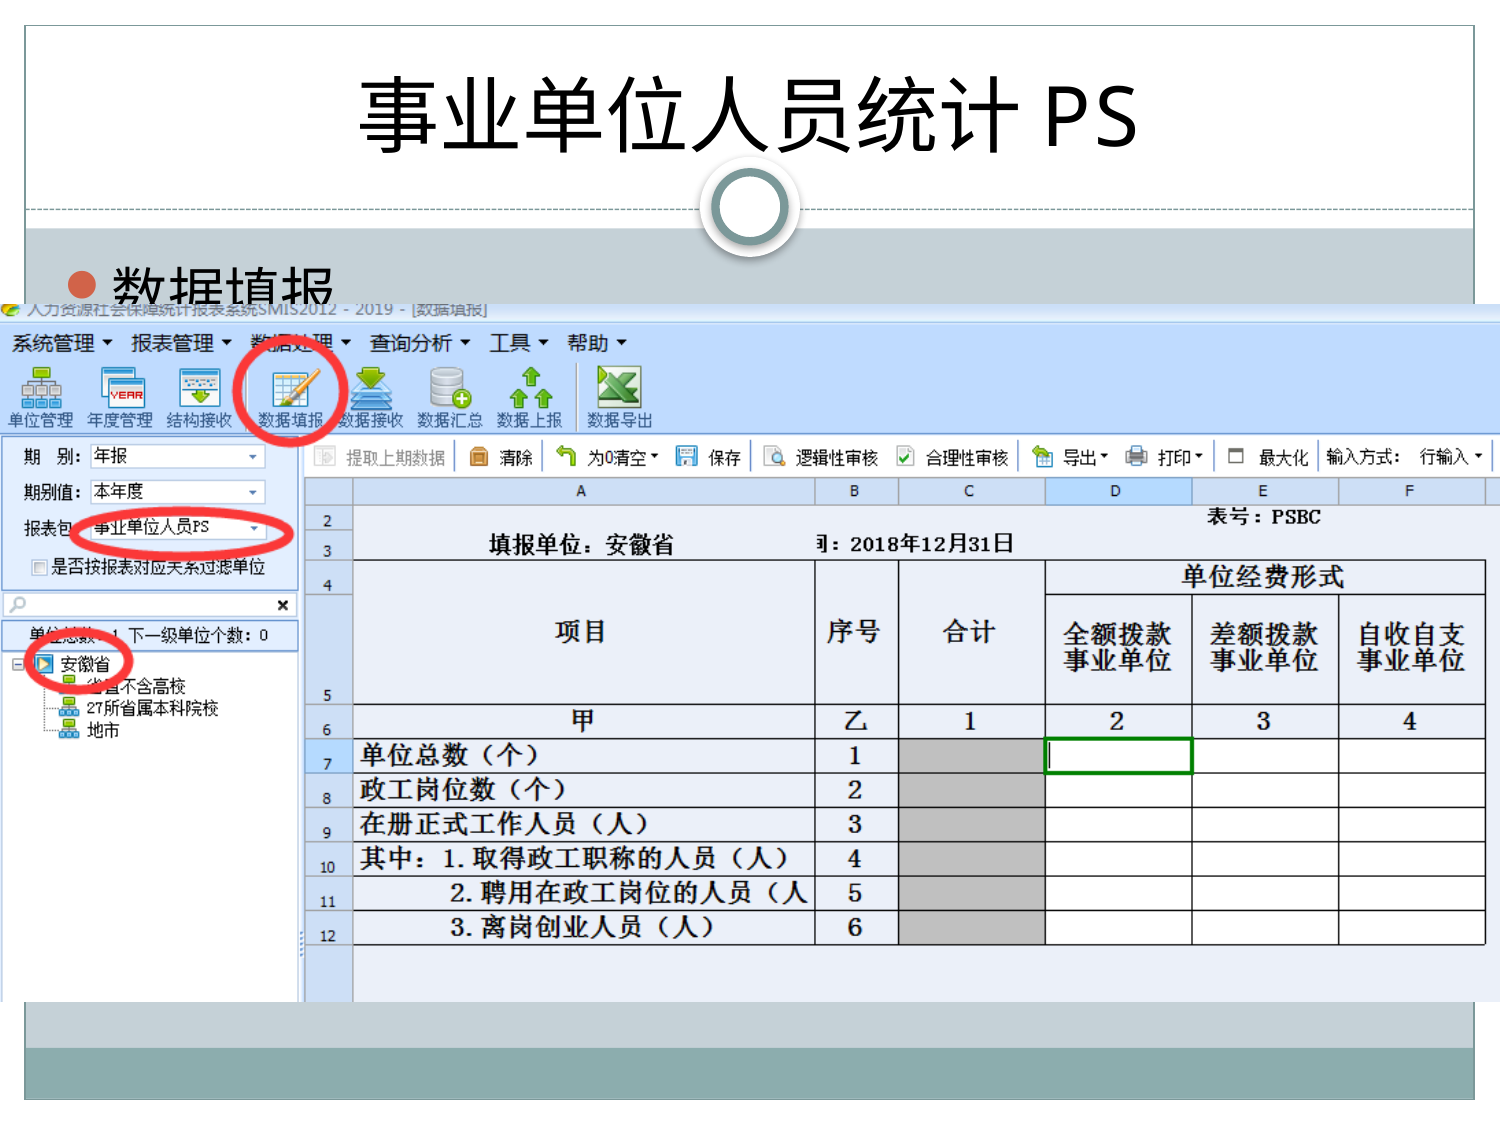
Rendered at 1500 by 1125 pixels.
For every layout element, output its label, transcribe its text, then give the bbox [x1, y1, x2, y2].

picture [0, 304, 1500, 1002]
list 数据填报 [49, 250, 1445, 301]
